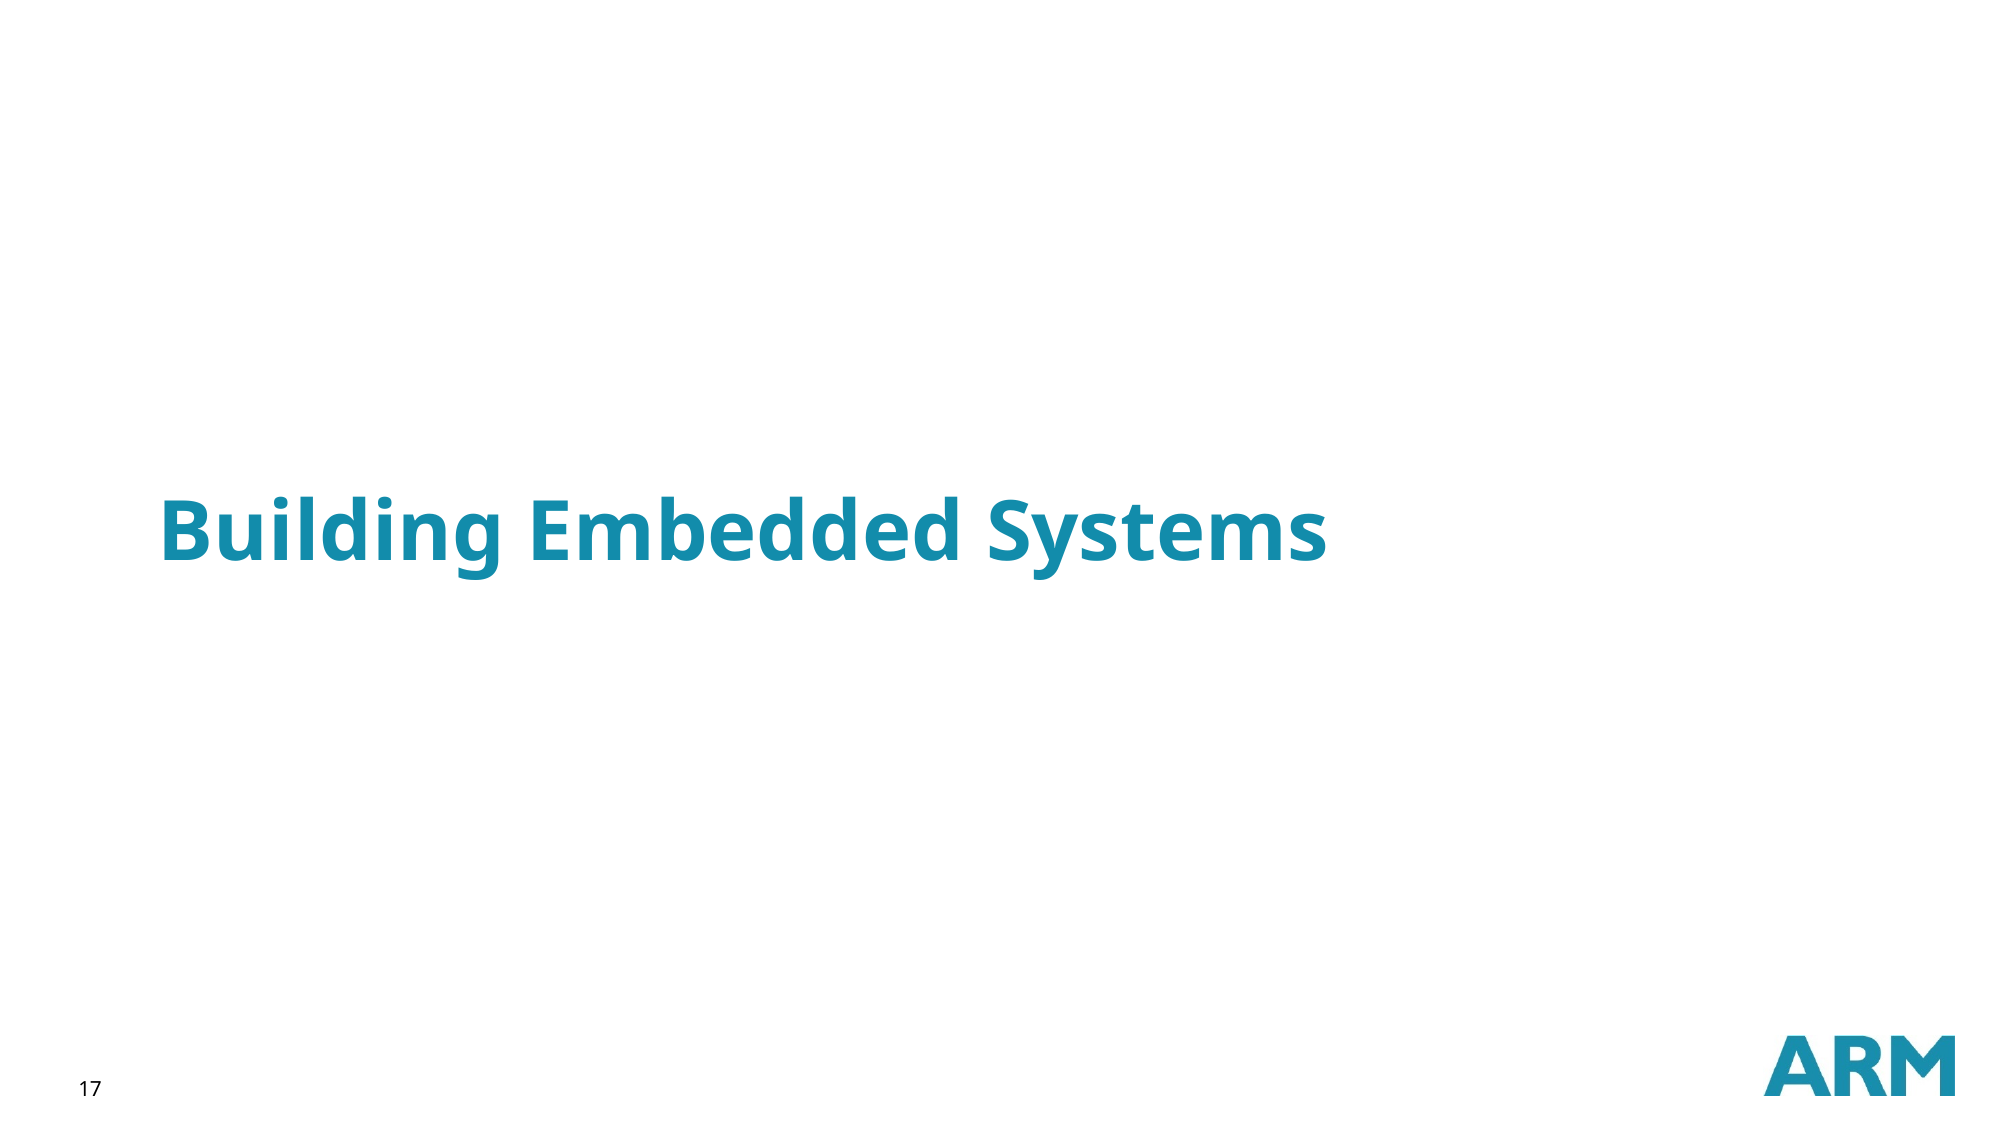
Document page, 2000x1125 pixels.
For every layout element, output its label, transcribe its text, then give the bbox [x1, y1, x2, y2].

title Building Embedded Systems [157, 477, 1858, 777]
picture [1763, 1035, 1955, 1096]
